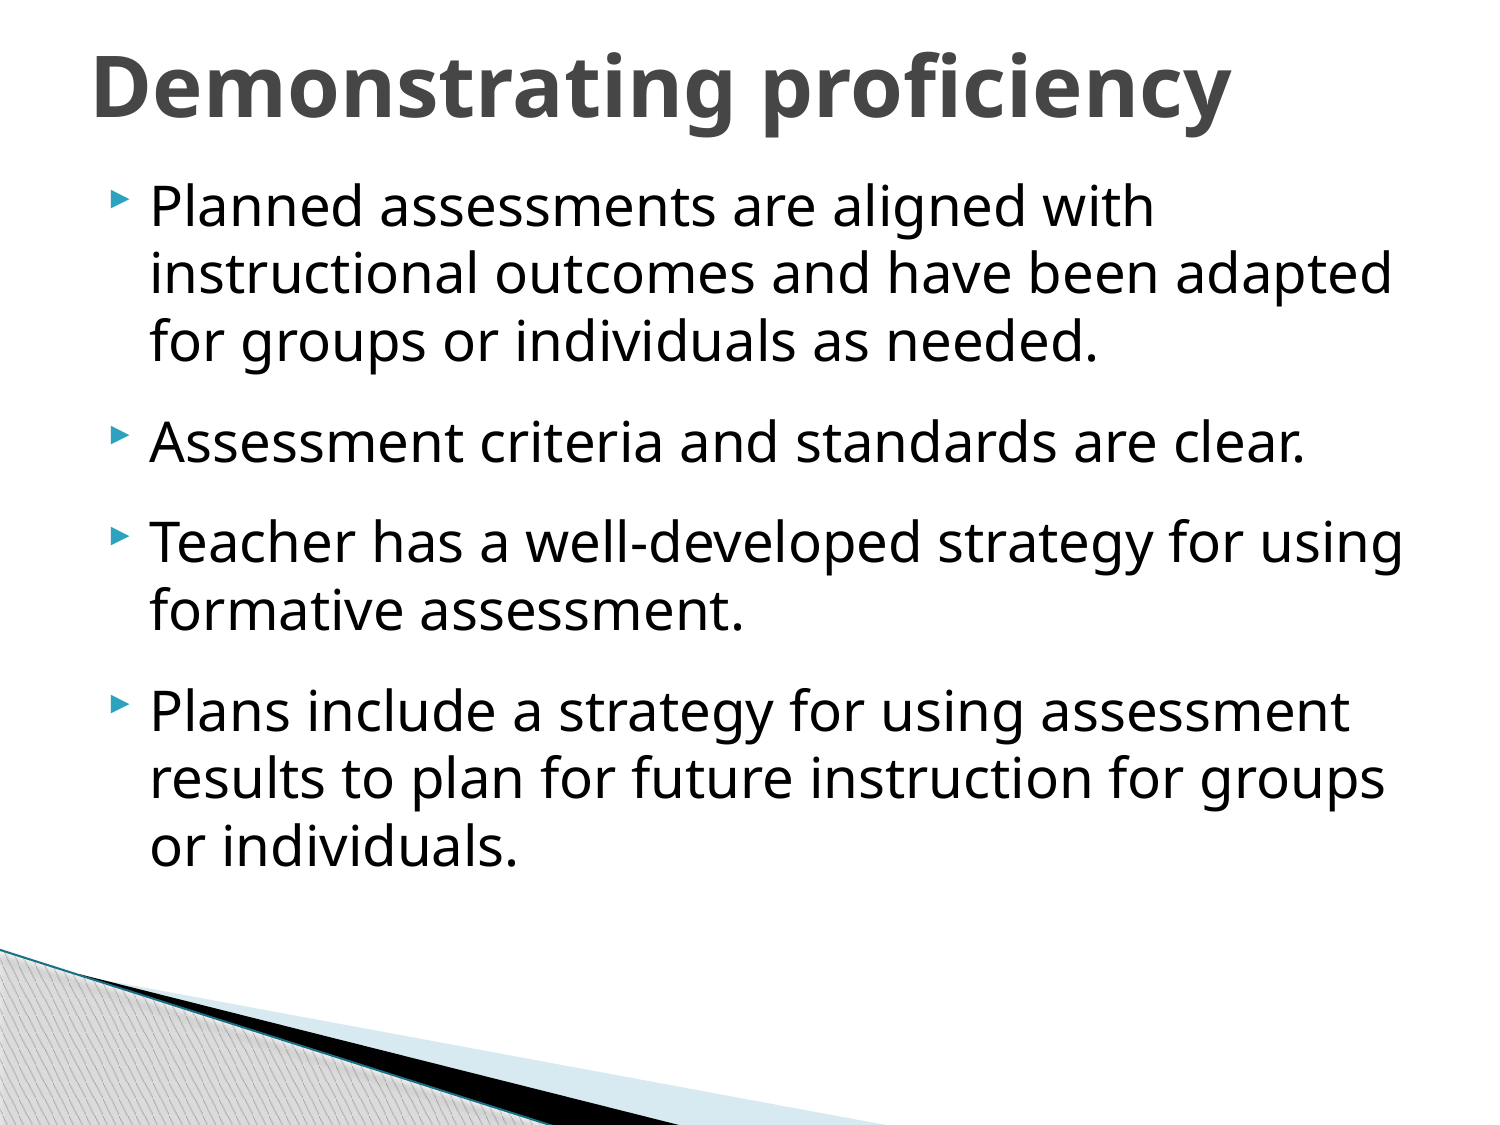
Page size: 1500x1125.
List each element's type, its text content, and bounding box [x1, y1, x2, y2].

text_box Planned assessments are aligned with instructional outcomes and have been adapted for groups or individuals as needed. Assessment criteria and standards are clear. Teacher has a well-developed strategy for using formative assessment. Plans include a strategy for using assessment results to plan for future instruction for groups or individuals. [74, 162, 1425, 986]
text_box Demonstrating proficiency [74, 24, 1425, 143]
